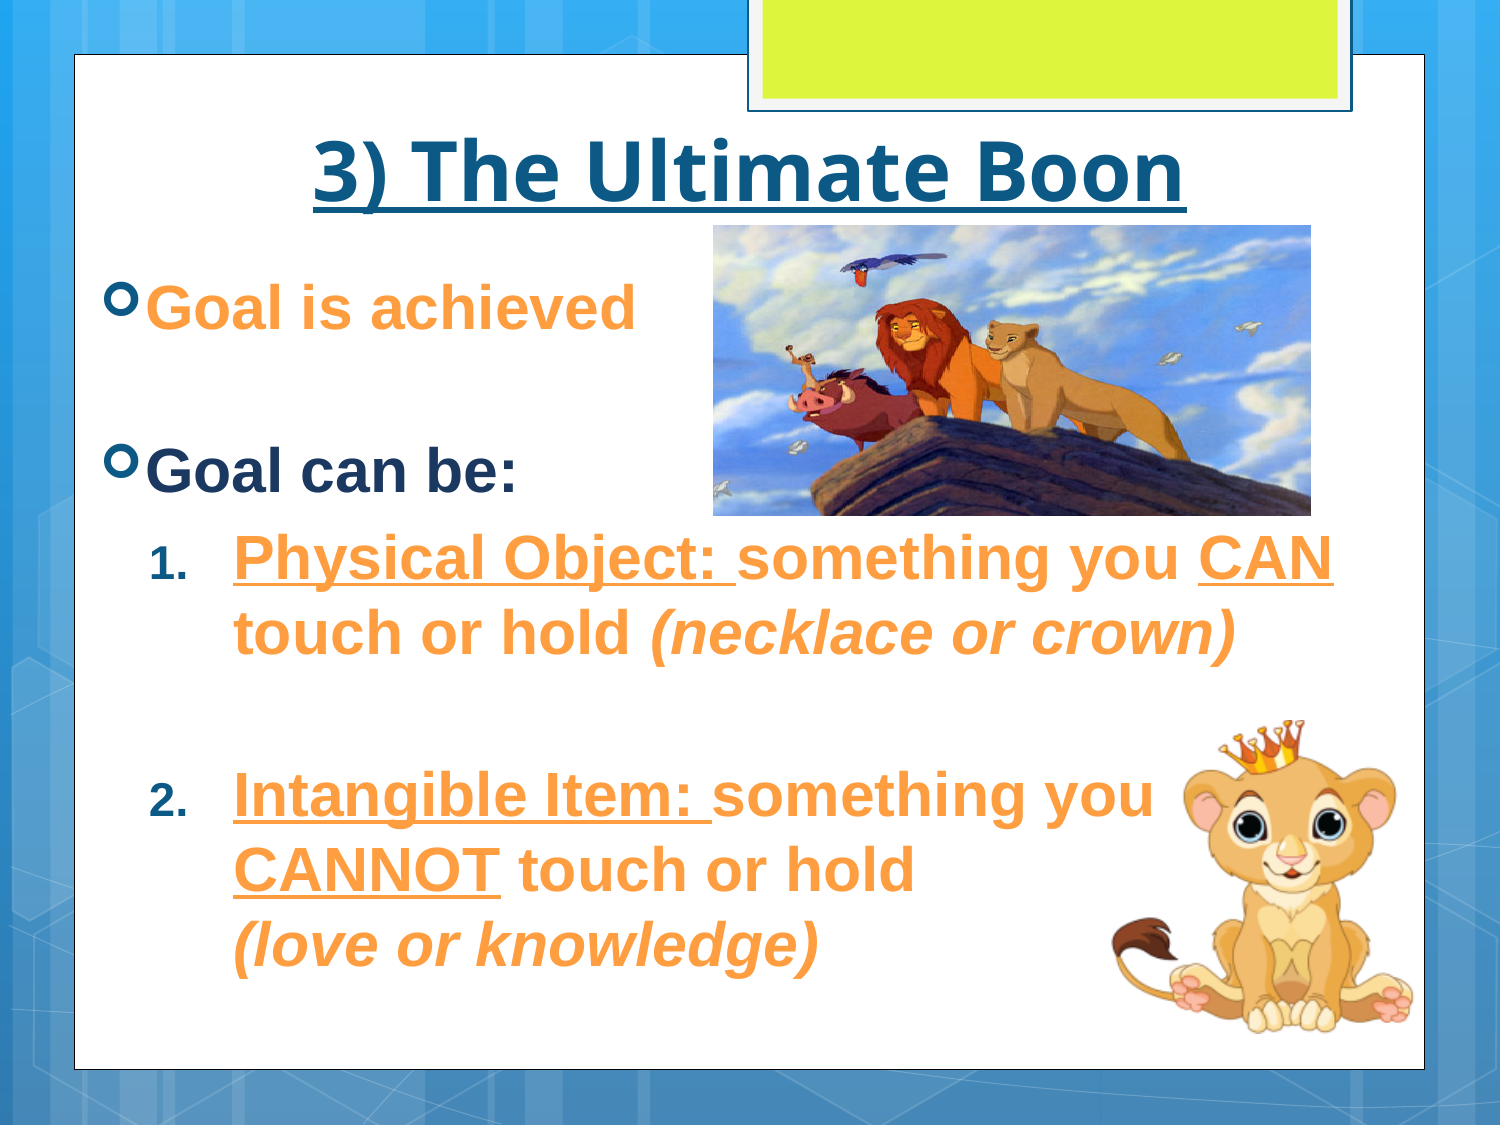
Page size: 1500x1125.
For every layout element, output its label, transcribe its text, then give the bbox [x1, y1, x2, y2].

picture [1107, 720, 1421, 1034]
list Goal is achieved Goal can be: Physical Object: something you CAN touch or hold (necklace or crown) Intangible Item: something you CANNOT touch or hold (love or knowledge) [73, 259, 1427, 1009]
picture [712, 225, 1312, 516]
title 3) The Ultimate Boon [73, 37, 1427, 226]
